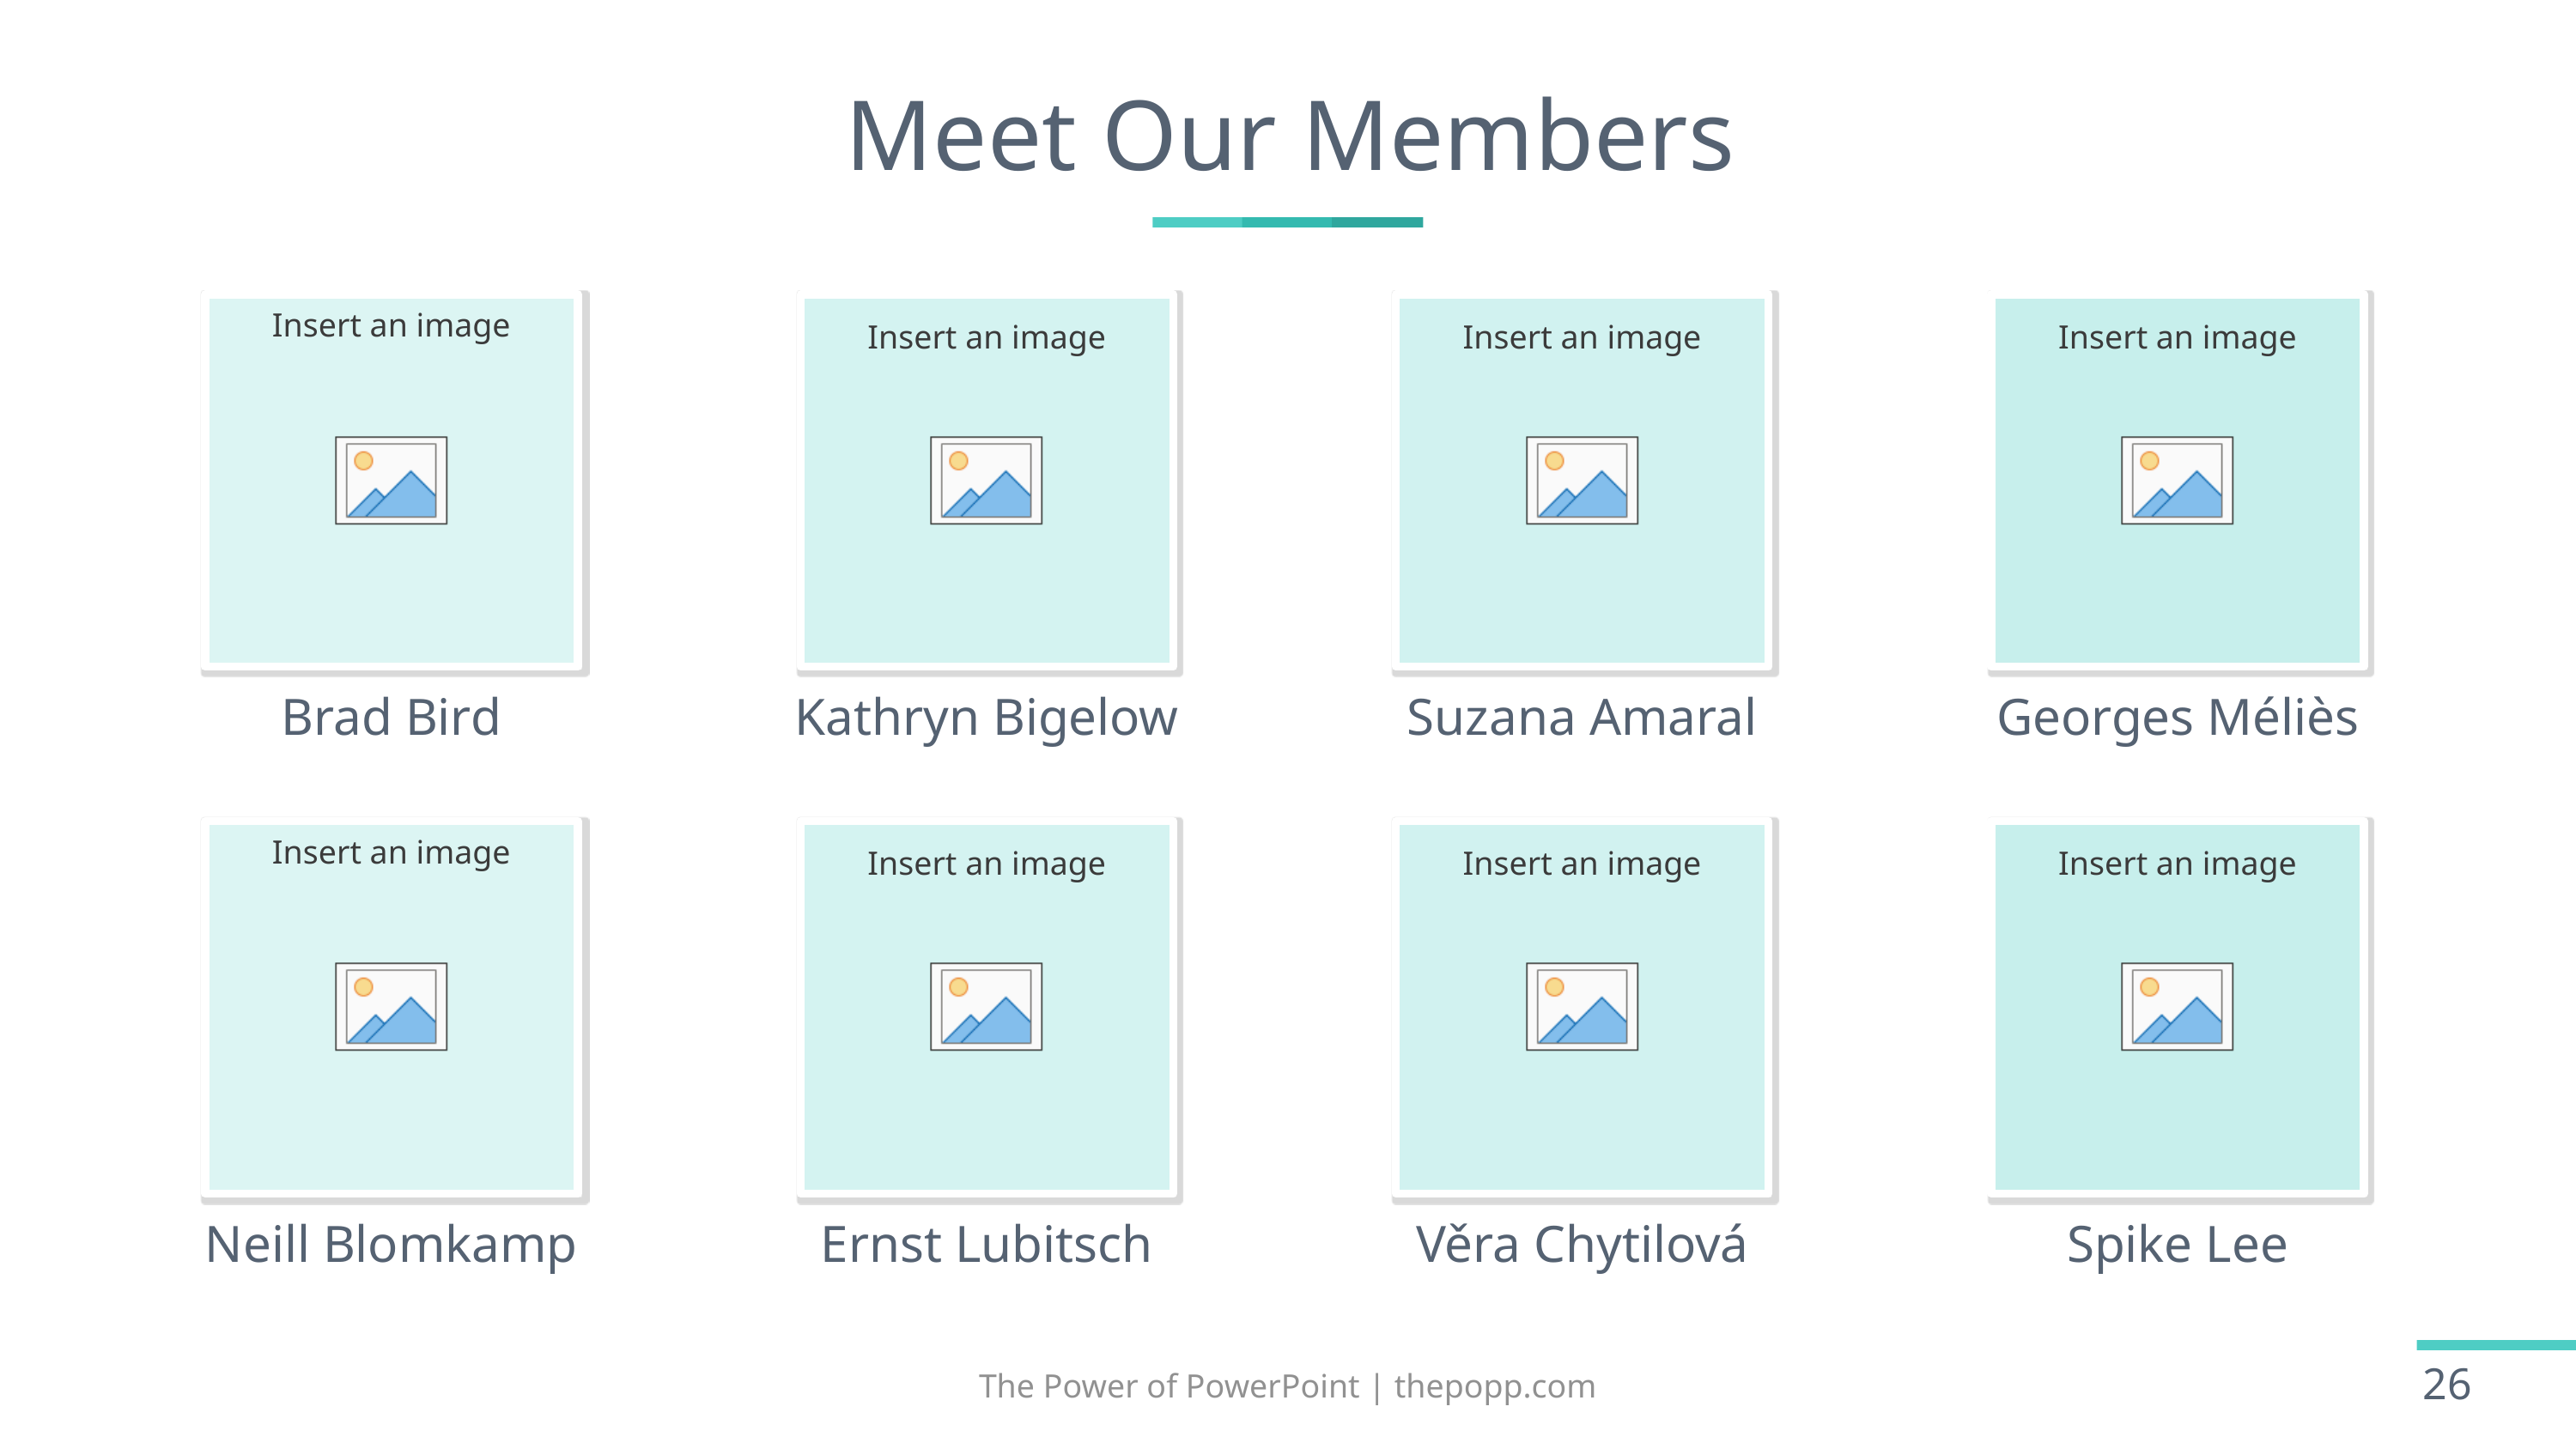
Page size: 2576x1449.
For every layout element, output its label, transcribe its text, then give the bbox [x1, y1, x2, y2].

slide_number 26 [2409, 1351, 2576, 1421]
picture [1995, 298, 2360, 664]
list Věra Chytilová [1322, 1189, 1843, 1295]
list Suzana Amaral [1322, 663, 1843, 768]
list Ernst Lubitsch [726, 1189, 1247, 1295]
list Neill Blomkamp [131, 1189, 652, 1295]
list Kathryn Bigelow [726, 663, 1247, 768]
picture [1400, 825, 1765, 1190]
picture [209, 825, 574, 1190]
picture [1995, 825, 2360, 1190]
list Spike Lee [1917, 1189, 2438, 1295]
picture [804, 825, 1170, 1190]
picture [1400, 298, 1765, 664]
footer The Power of PowerPoint | thepopp.com [853, 1349, 1723, 1427]
list Brad Bird [131, 663, 652, 768]
list Georges Méliès [1917, 663, 2438, 768]
title Meet Our Members [69, 49, 2512, 230]
picture [804, 298, 1170, 664]
picture [209, 298, 574, 664]
